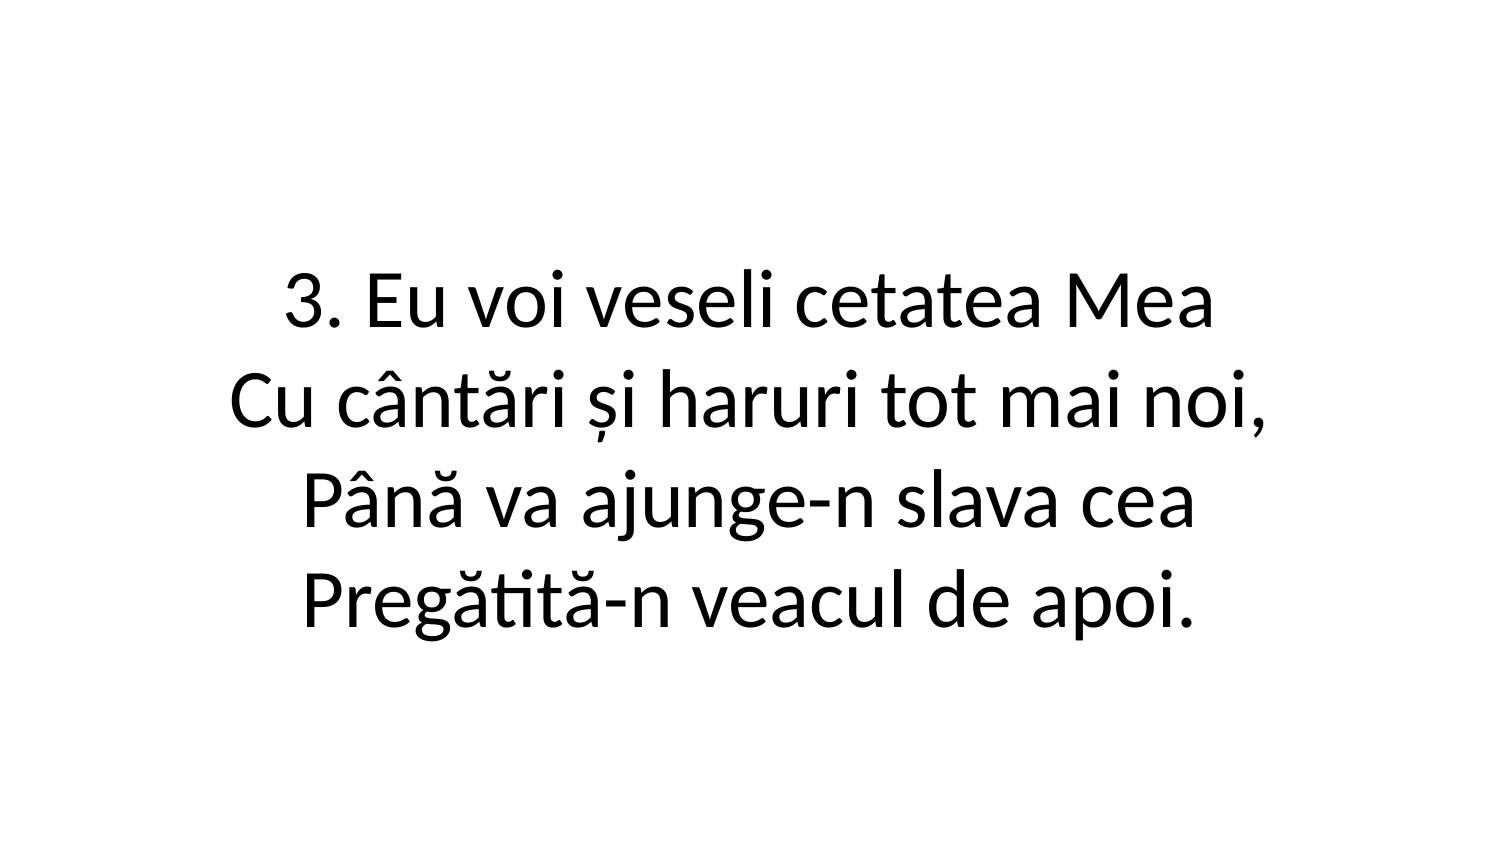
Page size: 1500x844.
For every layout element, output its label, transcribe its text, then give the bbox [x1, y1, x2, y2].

text_box 3. Eu voi veseli cetatea Mea Cu cântări și haruri tot mai noi, Până va ajunge-n slava cea Pregătită-n veacul de apoi. [214, 192, 1286, 652]
